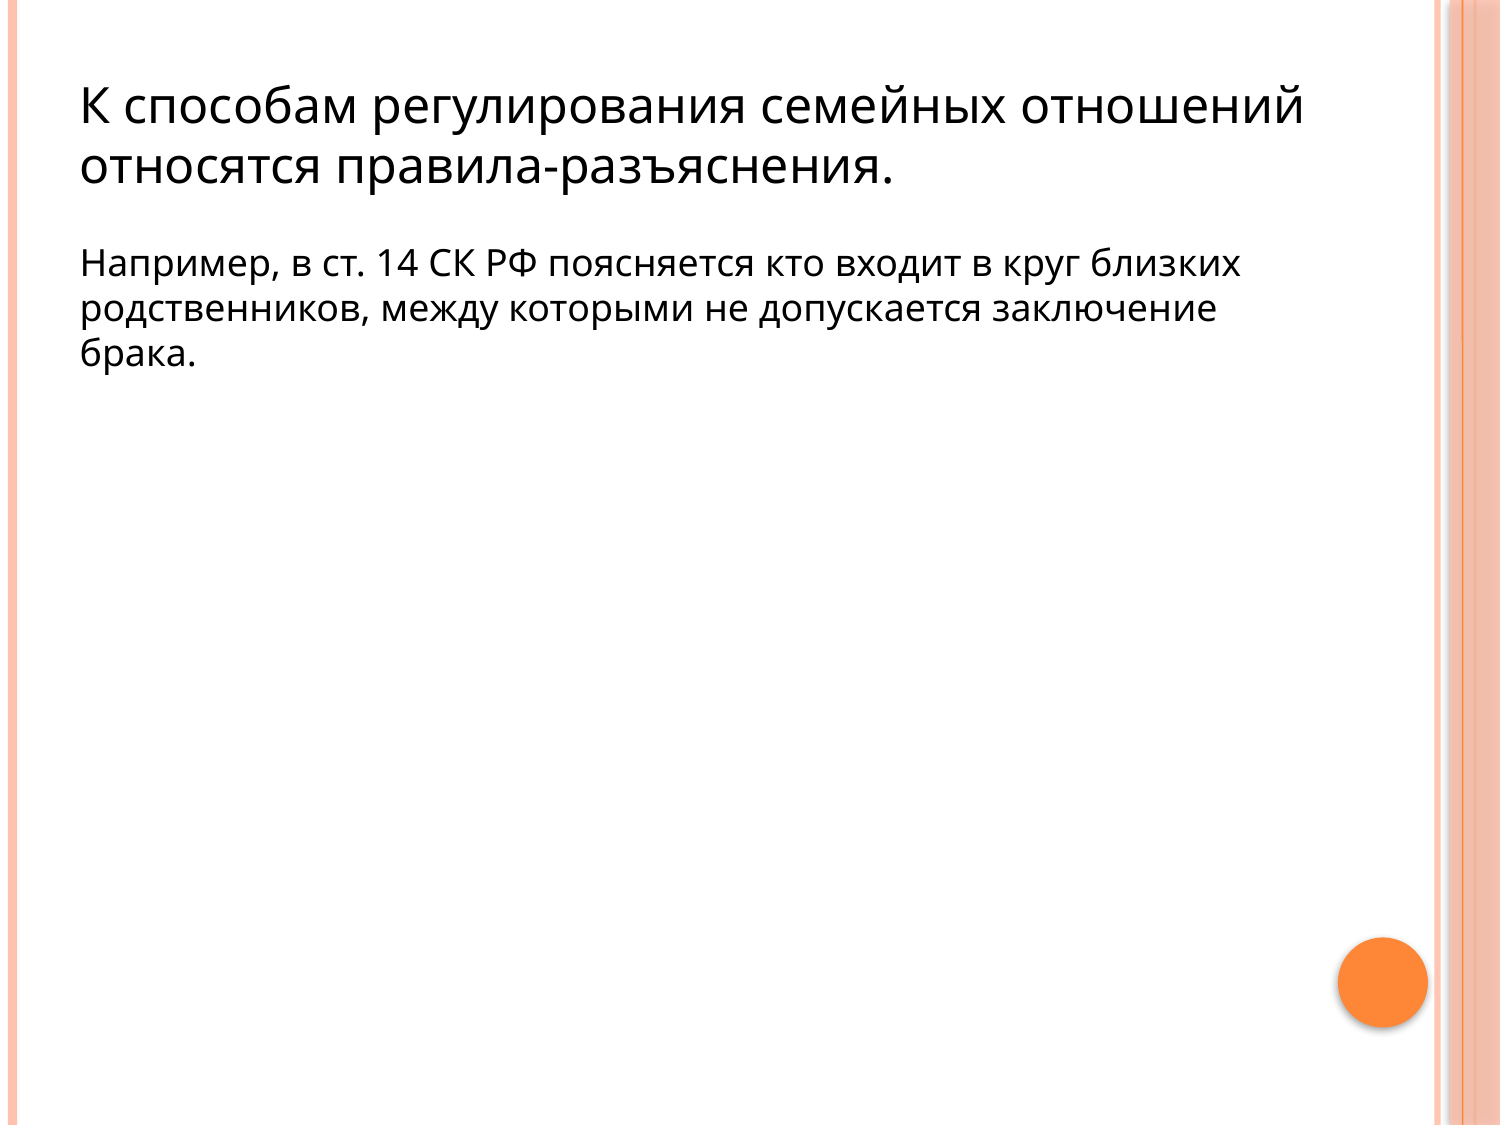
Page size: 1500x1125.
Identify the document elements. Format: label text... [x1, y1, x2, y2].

text_box К способам регулирования семейных отношений относятся правила-разъяснения. Например, в ст. 14 СК РФ поясняется кто входит в круг близ­ких родственников, между которыми не допускается заключение брака. [64, 66, 1353, 382]
